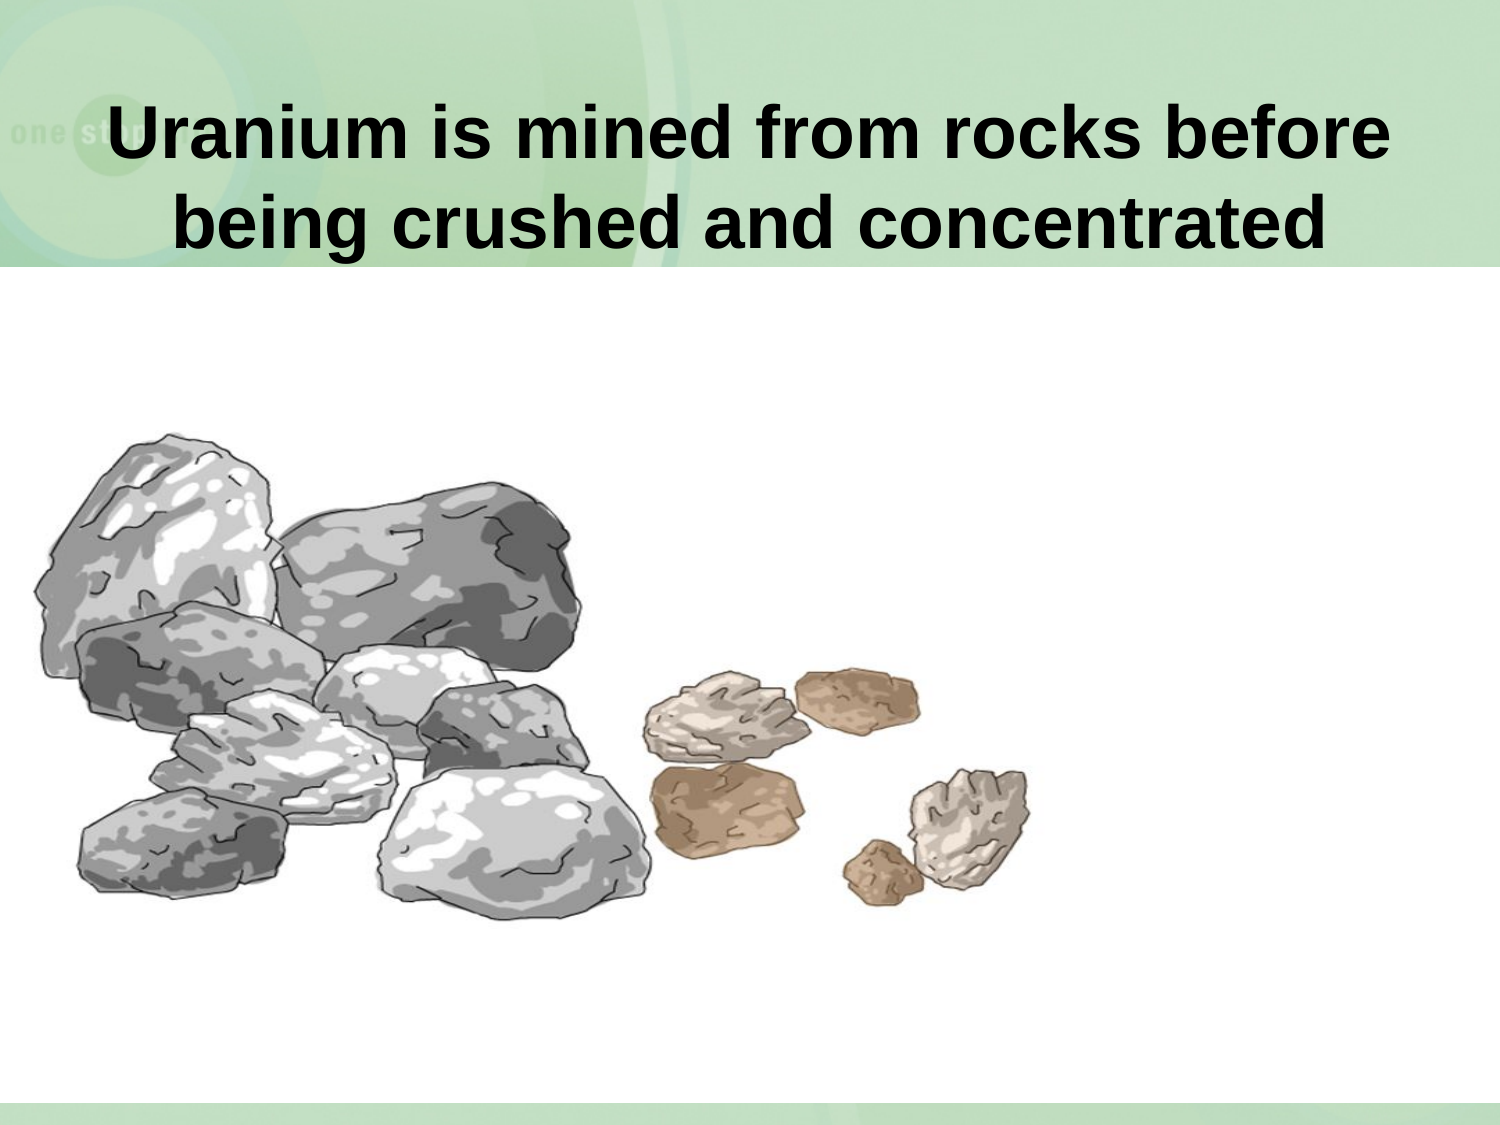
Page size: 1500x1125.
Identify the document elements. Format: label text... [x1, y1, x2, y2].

title Uranium is mined from rocks before being crushed and concentrated [75, 79, 1425, 265]
picture [0, 0, 1500, 1125]
